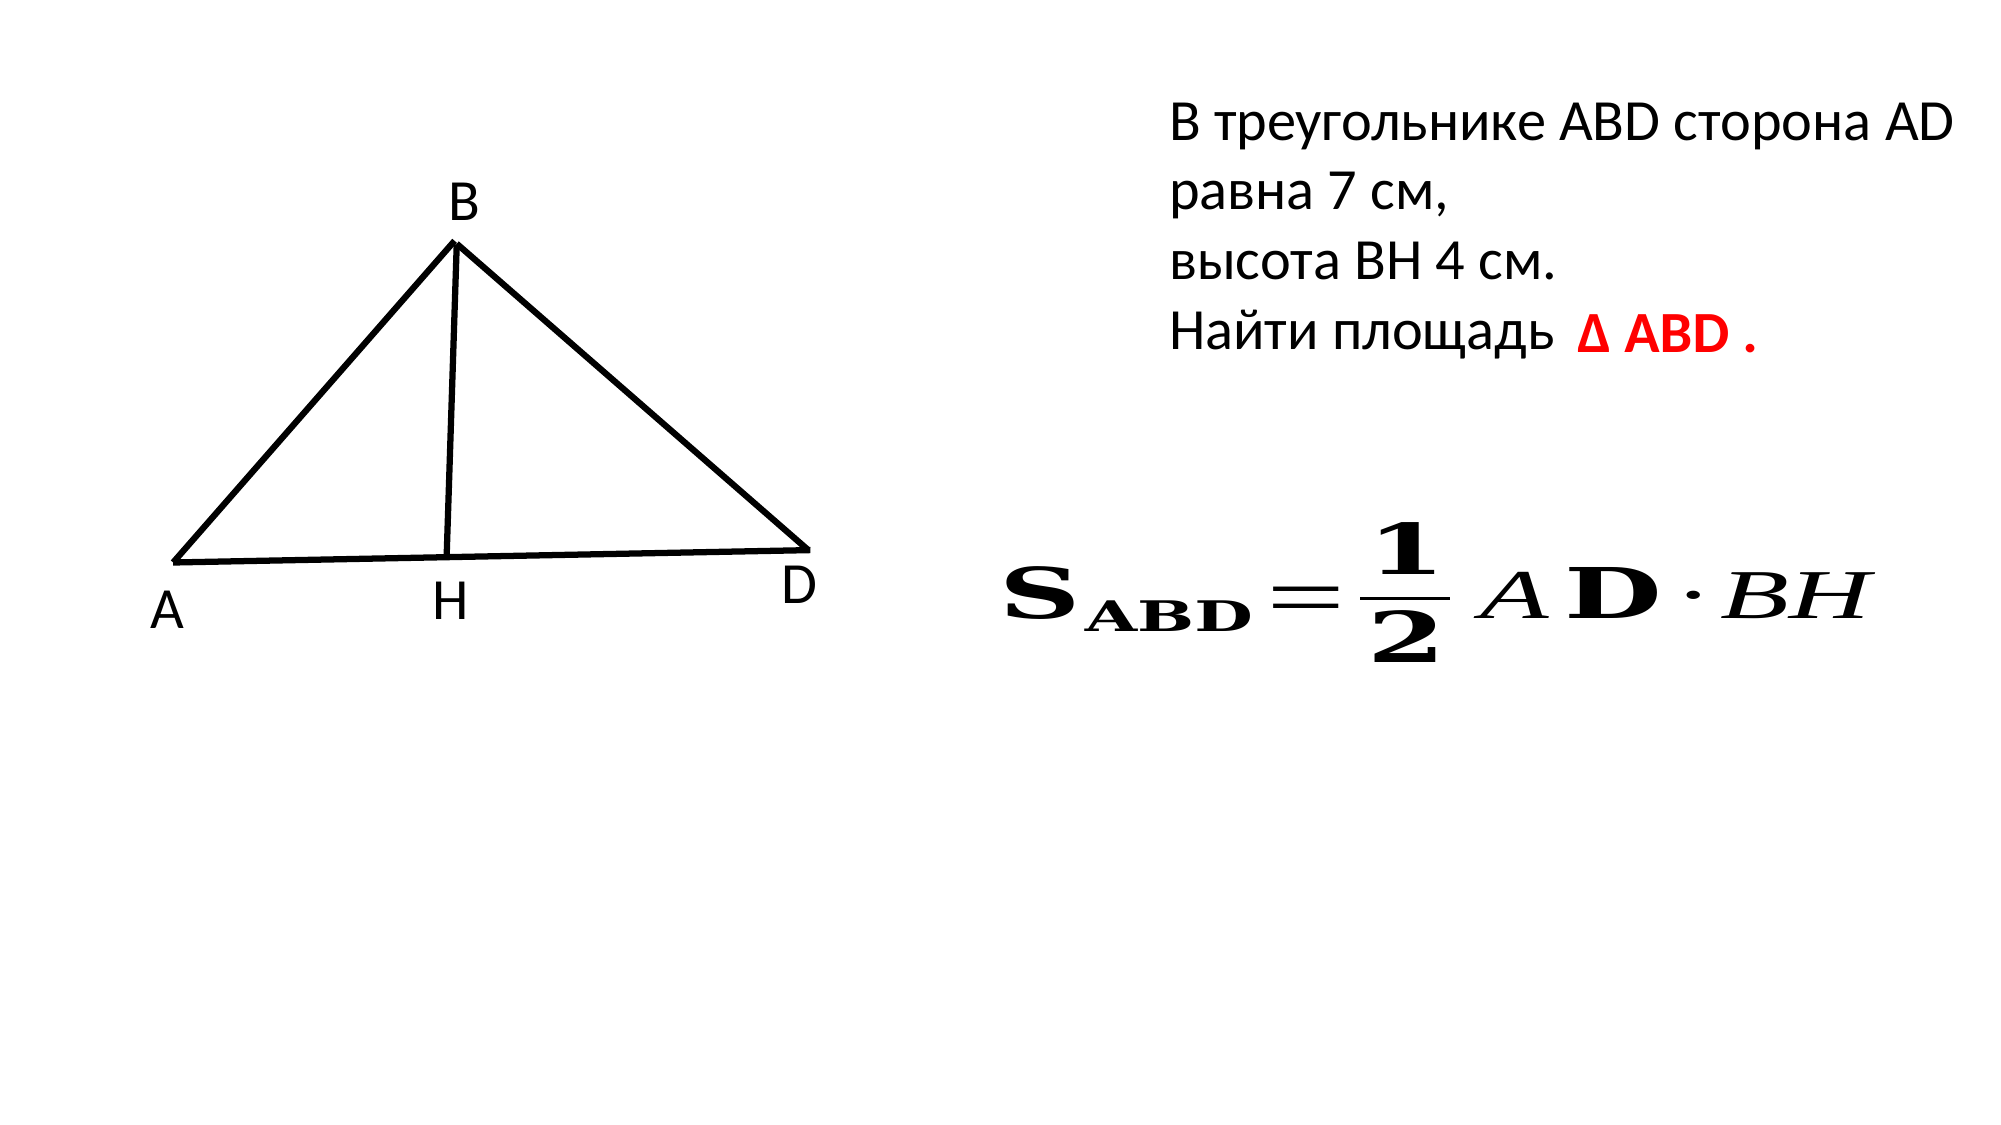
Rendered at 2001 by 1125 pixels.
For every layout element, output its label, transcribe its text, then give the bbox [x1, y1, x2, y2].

text_box В треугольнике АВD сторона АD равна 7 см, высота ВН 4 см. Найти площадь [1154, 74, 1971, 369]
text_box Н [417, 563, 526, 639]
text_box D [766, 538, 878, 623]
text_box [173, 240, 455, 550]
text_box В [433, 155, 507, 240]
text_box [1131, 538, 1282, 689]
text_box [446, 244, 457, 559]
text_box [456, 243, 809, 551]
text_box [173, 550, 811, 563]
text_box А [136, 562, 244, 648]
